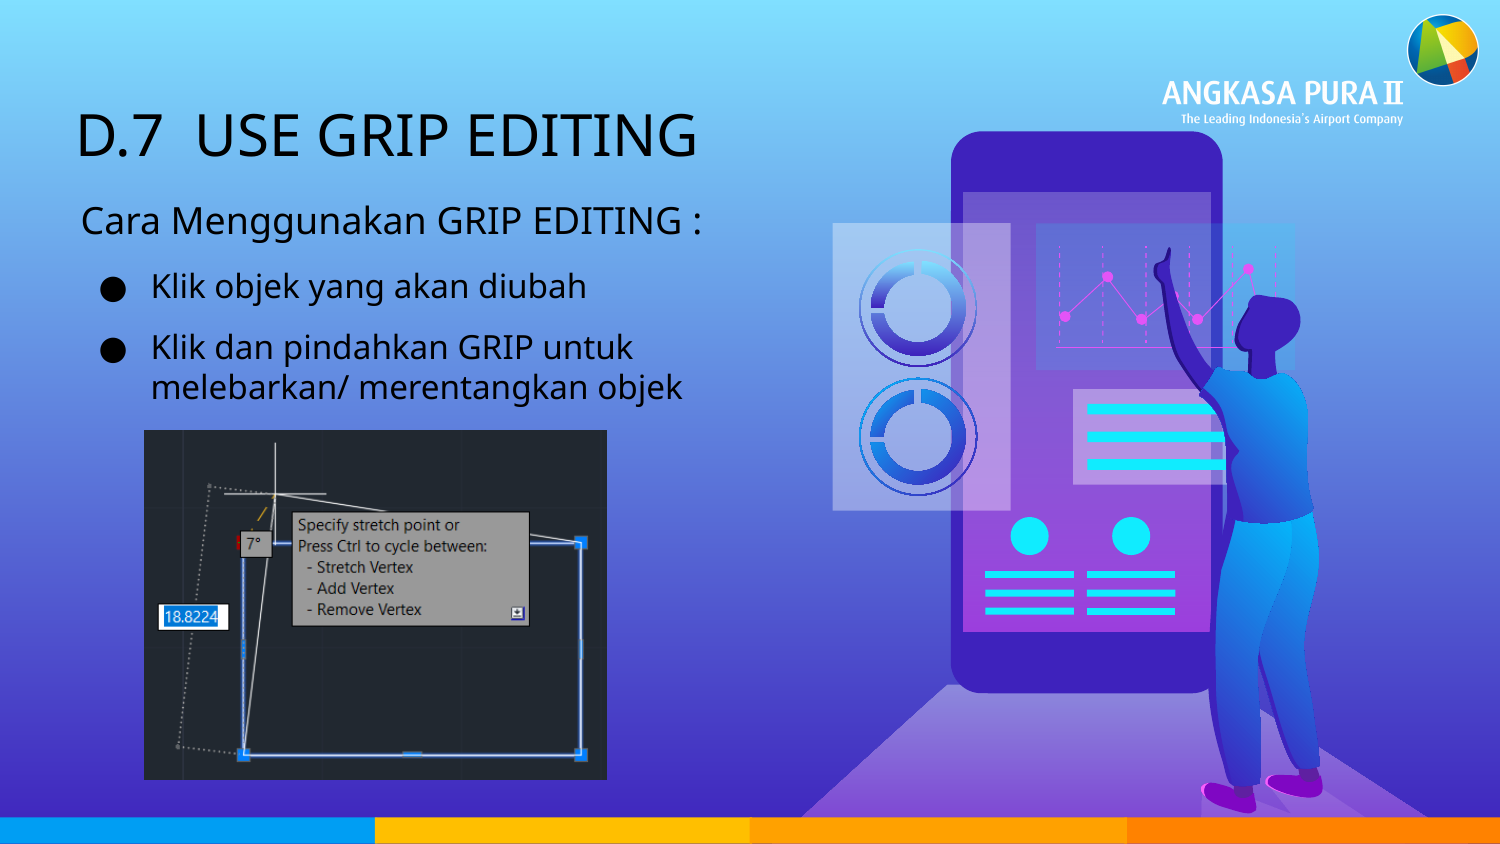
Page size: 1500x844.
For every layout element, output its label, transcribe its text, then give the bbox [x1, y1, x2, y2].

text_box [0, 817, 1500, 844]
subtitle Cara Menggunakan GRIP EDITING : [65, 188, 744, 250]
picture [143, 430, 608, 780]
text_box [60, 573, 744, 815]
title D.7 USE GRIP EDITING [60, 83, 1064, 181]
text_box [749, 131, 1500, 816]
list Klik objek yang akan diubah Klik dan pindahkan GRIP untuk melebarkan/ merentangkan objek [60, 250, 744, 526]
picture [1162, 14, 1479, 126]
